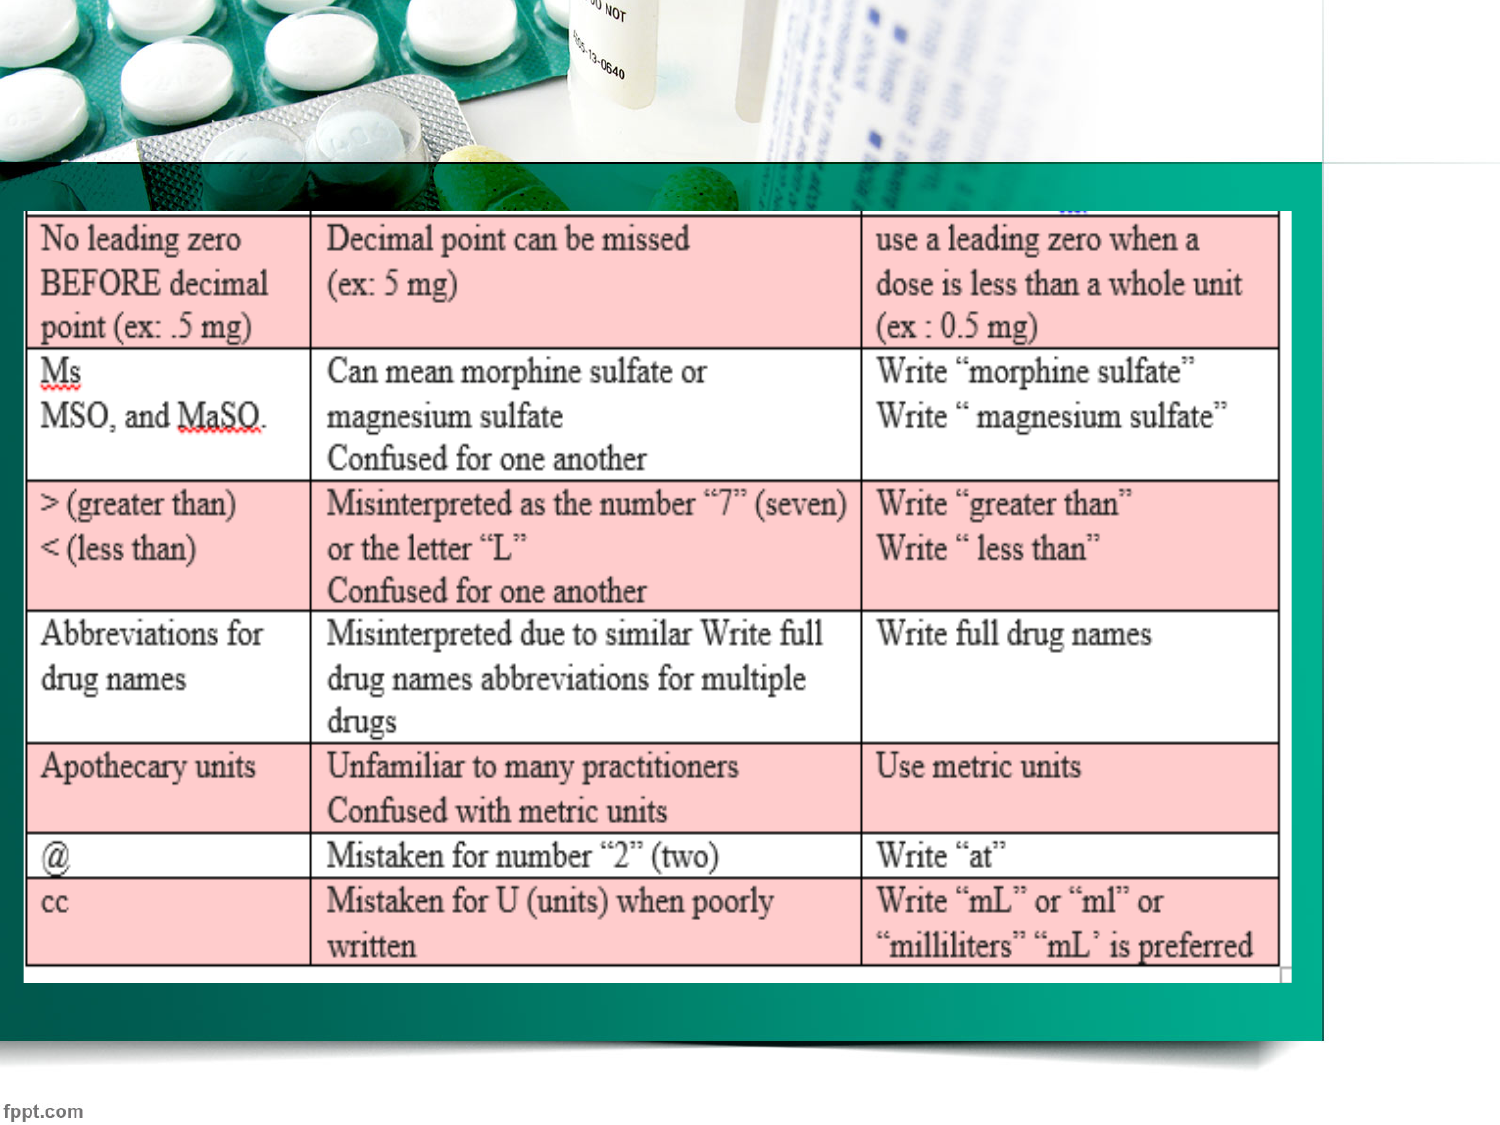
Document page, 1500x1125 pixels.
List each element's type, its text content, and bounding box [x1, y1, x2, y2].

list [23, 211, 1292, 984]
picture [0, 0, 1500, 1125]
title Example for Error Prone Abbreviations [49, 168, 1450, 294]
